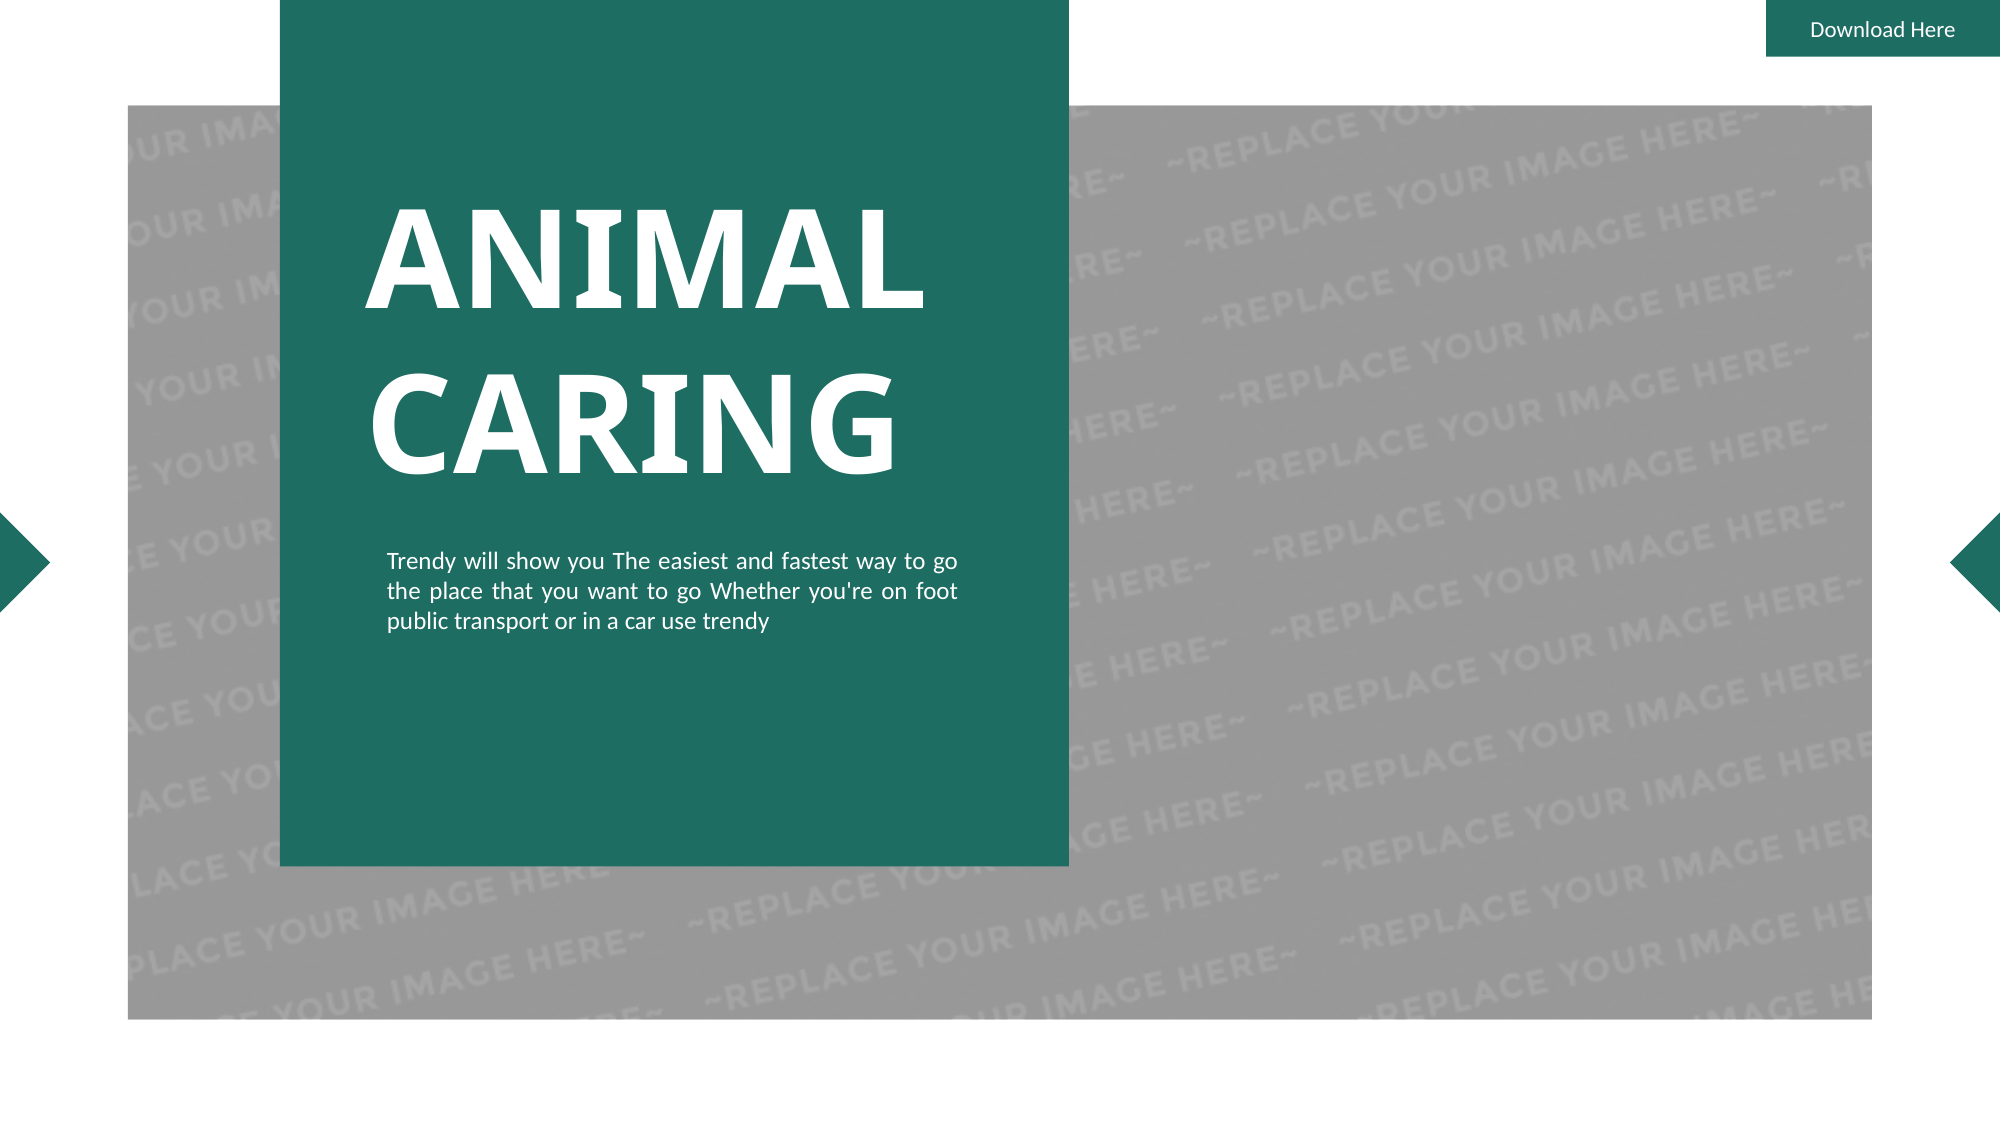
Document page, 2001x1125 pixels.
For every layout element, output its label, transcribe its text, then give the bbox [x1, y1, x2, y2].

text_box [1948, 510, 2000, 615]
text_box ANIMAL CARING [350, 163, 1108, 509]
text_box Trendy will show you The easiest and fastest way to go the place that you want to go Whether you're on foot public transport or in a car use trendy [372, 536, 974, 642]
text_box Download Here [1765, 0, 2000, 58]
text_box [279, 0, 1070, 867]
text_box [127, 105, 1873, 1020]
text_box [0, 510, 52, 615]
